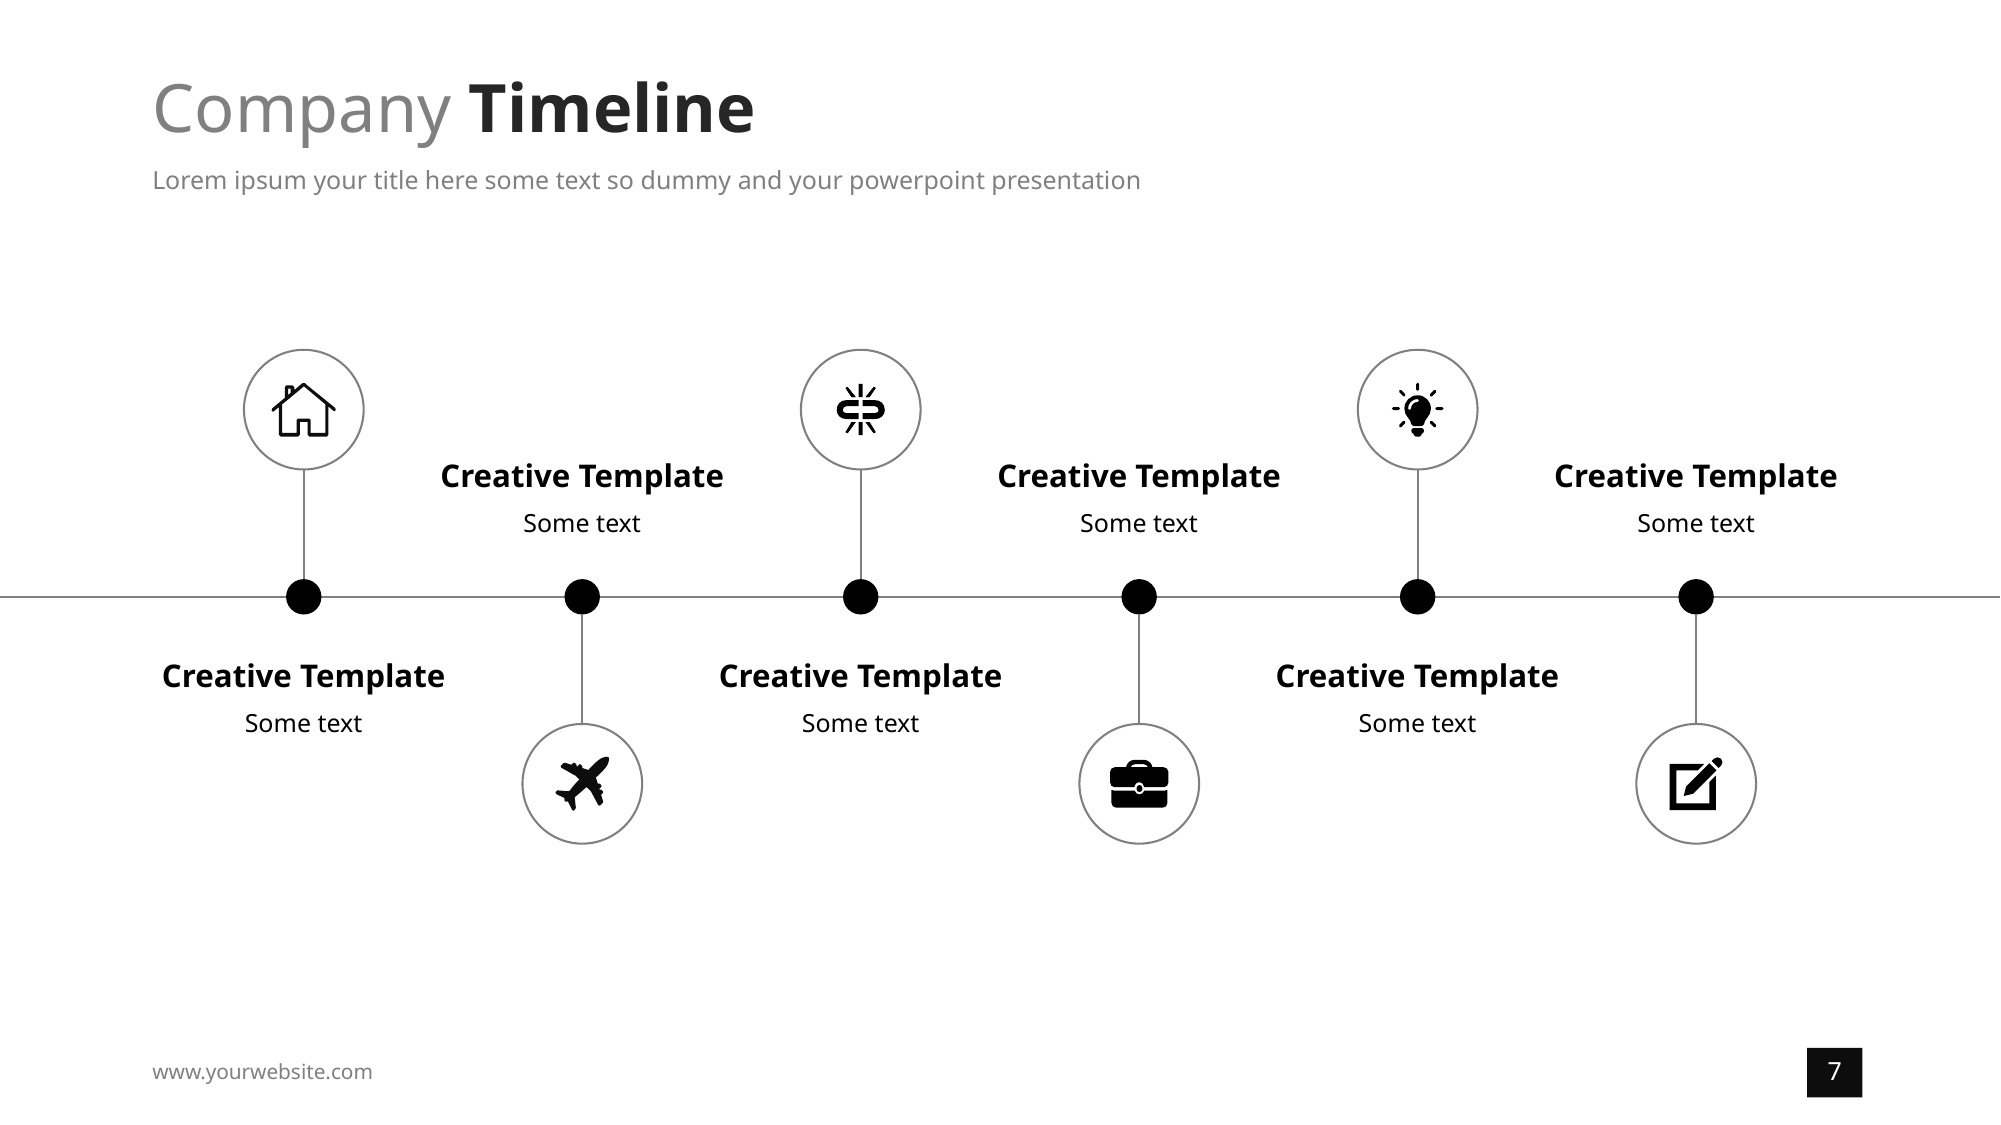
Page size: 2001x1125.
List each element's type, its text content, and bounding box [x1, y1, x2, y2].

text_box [0, 349, 2000, 844]
footer www.yourwebsite.com [137, 1042, 415, 1103]
list Lorem ipsum your title here some text so dummy and your powerpoint presentation [137, 160, 1863, 207]
slide_number 7 [1797, 1042, 1872, 1103]
title Company Timeline [137, 55, 1863, 160]
